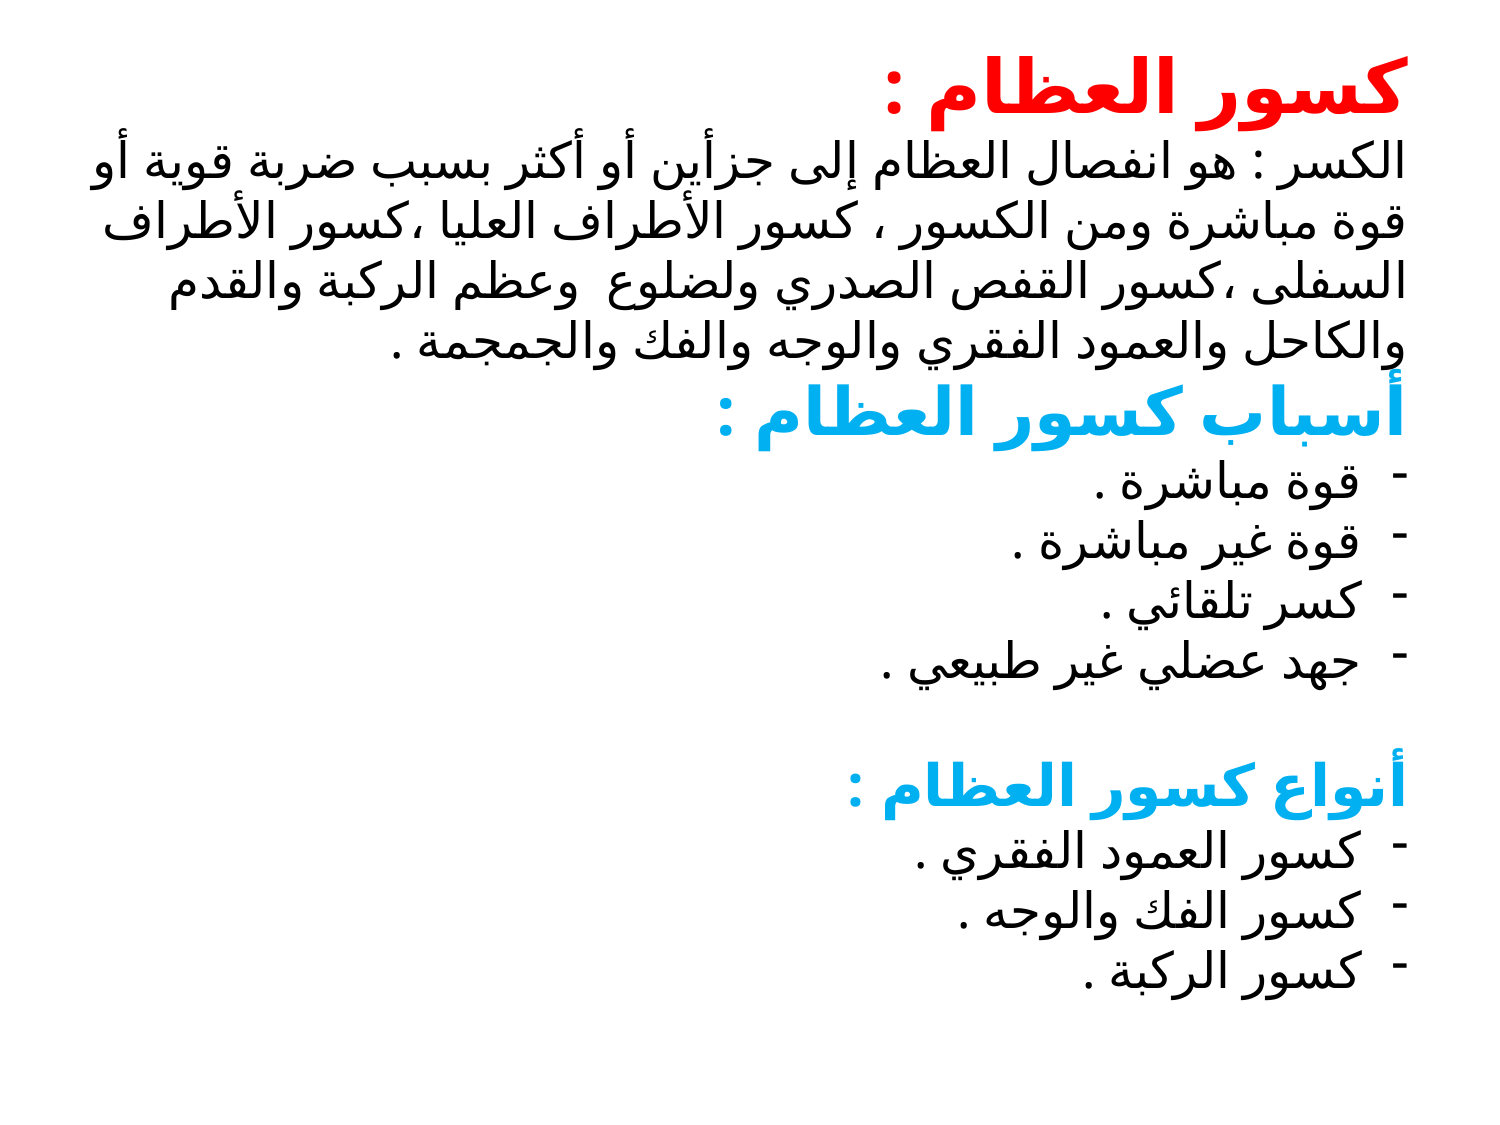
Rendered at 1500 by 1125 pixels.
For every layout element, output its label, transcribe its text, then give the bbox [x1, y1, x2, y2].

text_box كسور العظام : الكسر : هو انفصال العظام إلى جزأين أو أكثر بسبب ضربة قوية أو قوة مباشرة ومن الكسور ، كسور الأطراف العليا ،كسور الأطراف السفلى ،كسور القفص الصدري ولضلوع وعظم الركبة والقدم والكاحل والعمود الفقري والوجه والفك والجمجمة . أسباب كسور العظام : قوة مباشرة . قوة غير مباشرة . كسر تلقائي . جهد عضلي غير طبيعي . أنواع كسور العظام : كسور العمود الفقري . كسور الفك والوجه . كسور الركبة . [76, 30, 1424, 1066]
